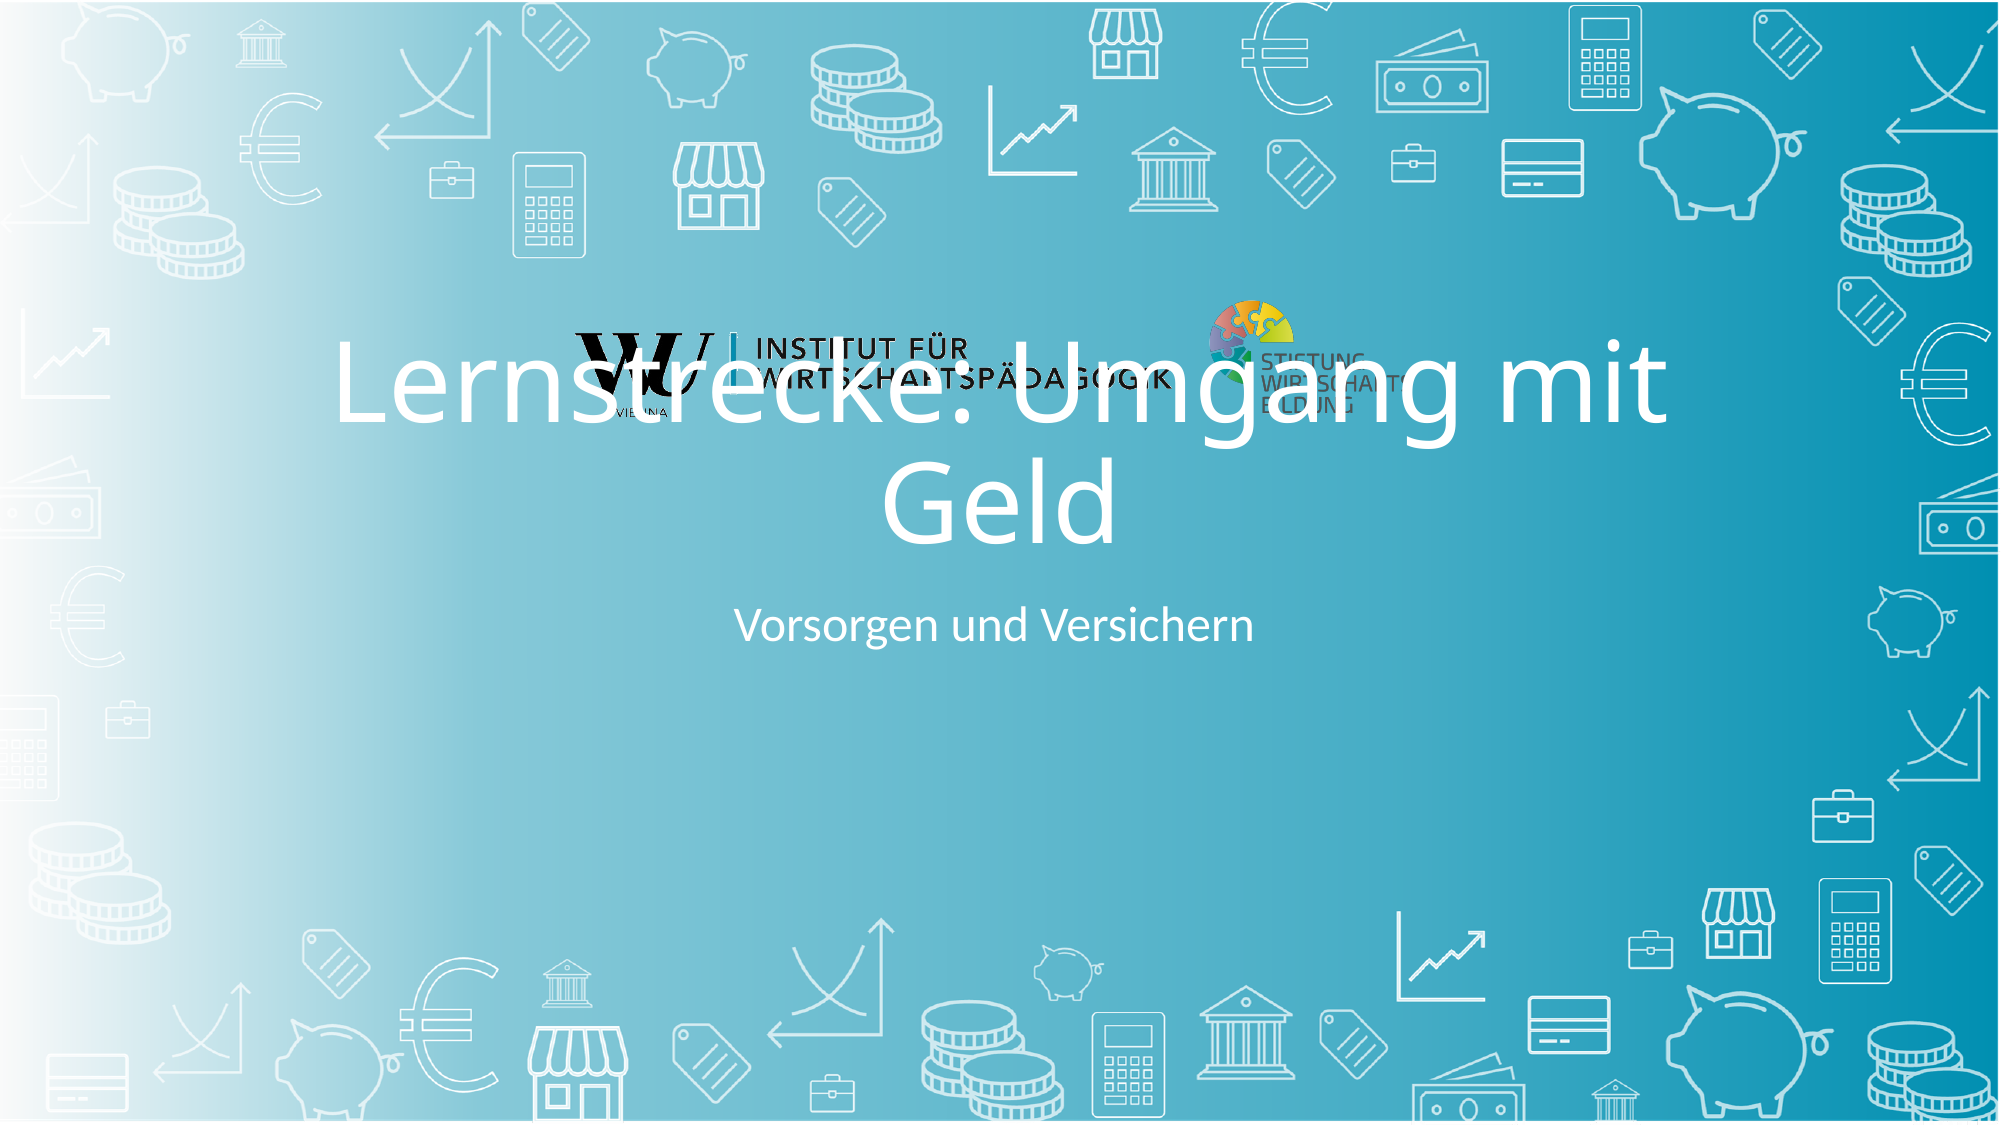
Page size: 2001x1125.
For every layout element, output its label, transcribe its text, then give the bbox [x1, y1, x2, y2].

picture [0, 0, 2001, 1125]
title Lernstrecke: Umgang mit Geld [249, 396, 1750, 576]
subtitle Vorsorgen und Versichern [249, 590, 1750, 863]
